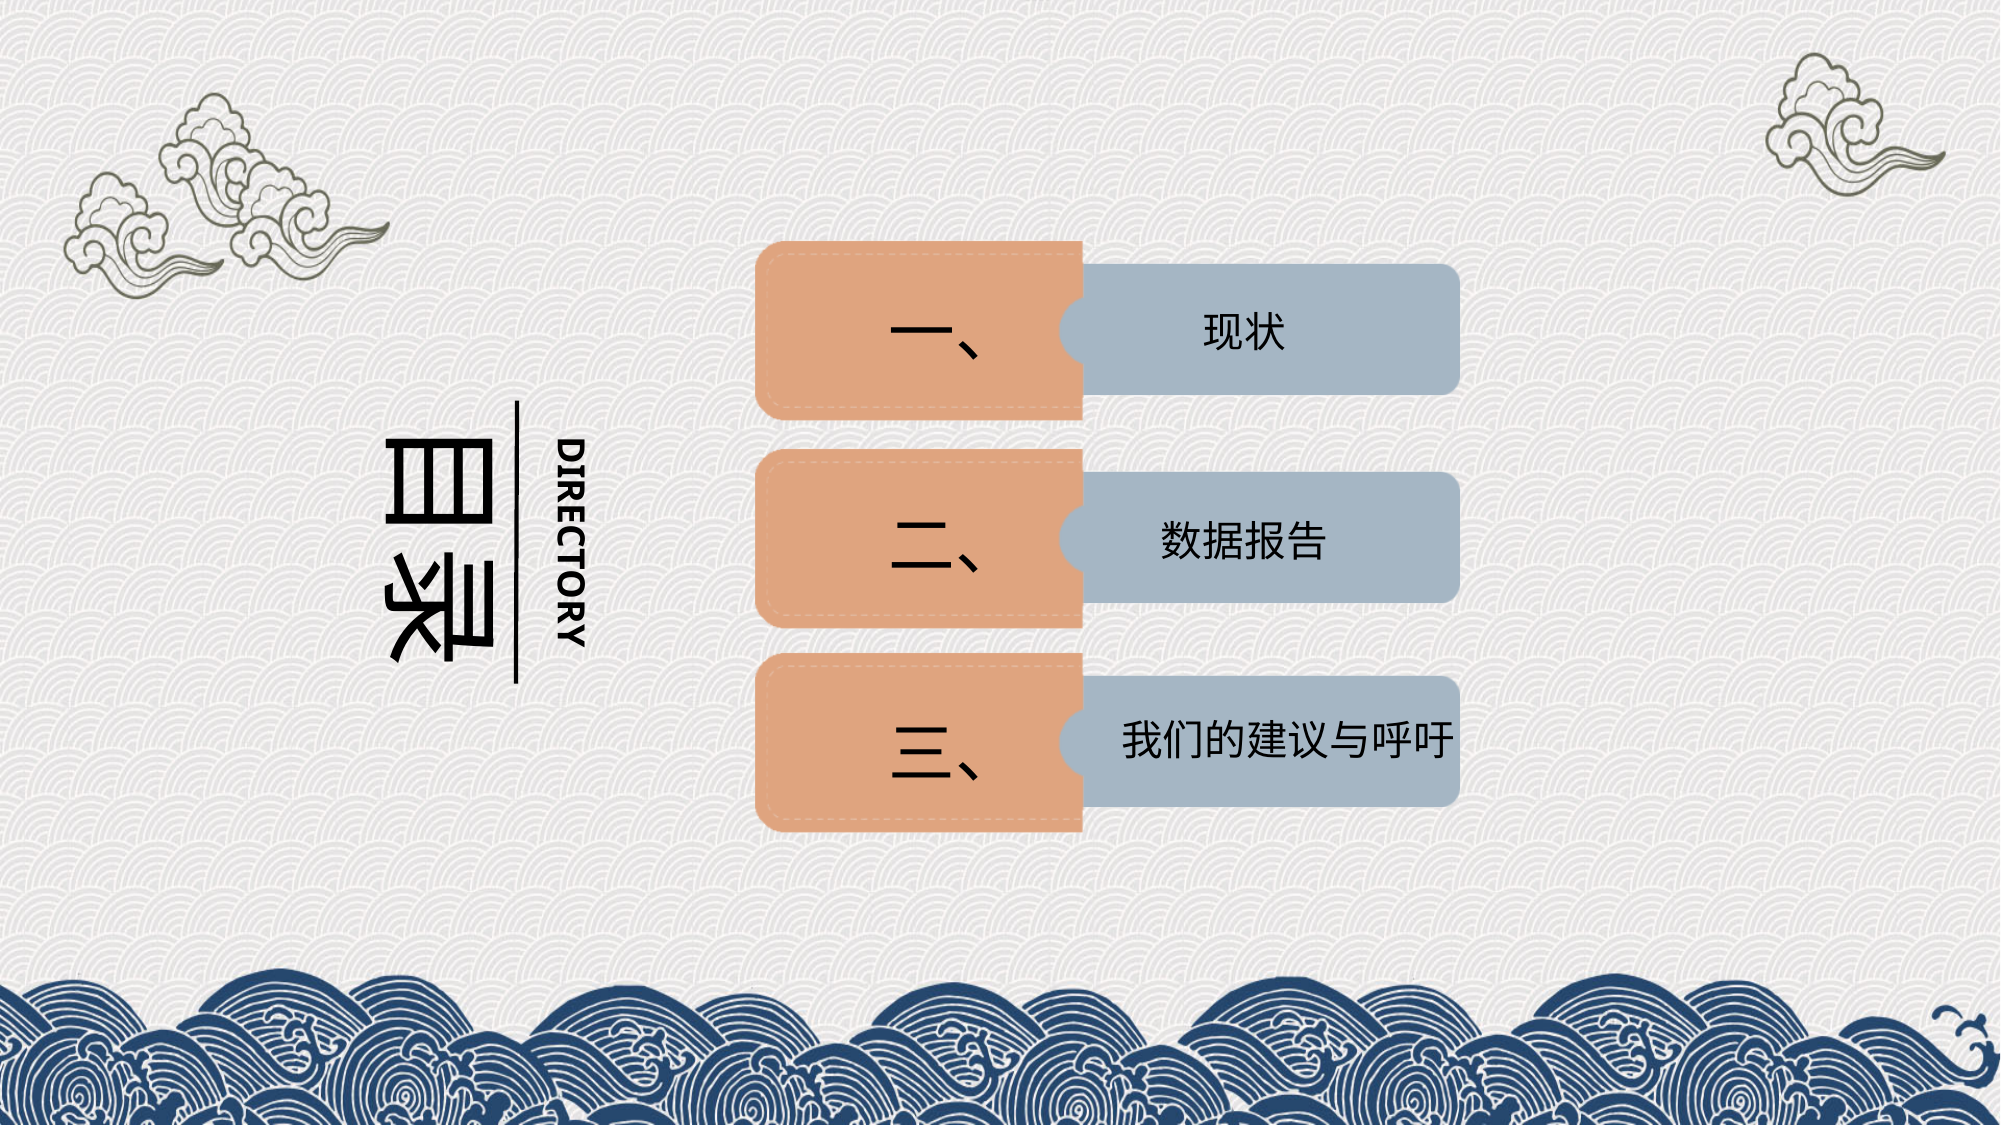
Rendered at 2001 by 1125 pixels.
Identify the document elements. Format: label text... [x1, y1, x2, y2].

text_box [713, 200, 1482, 852]
text_box DIRECTORY [527, 325, 603, 759]
text_box 目录 [346, 404, 527, 699]
picture [0, 0, 2001, 1125]
